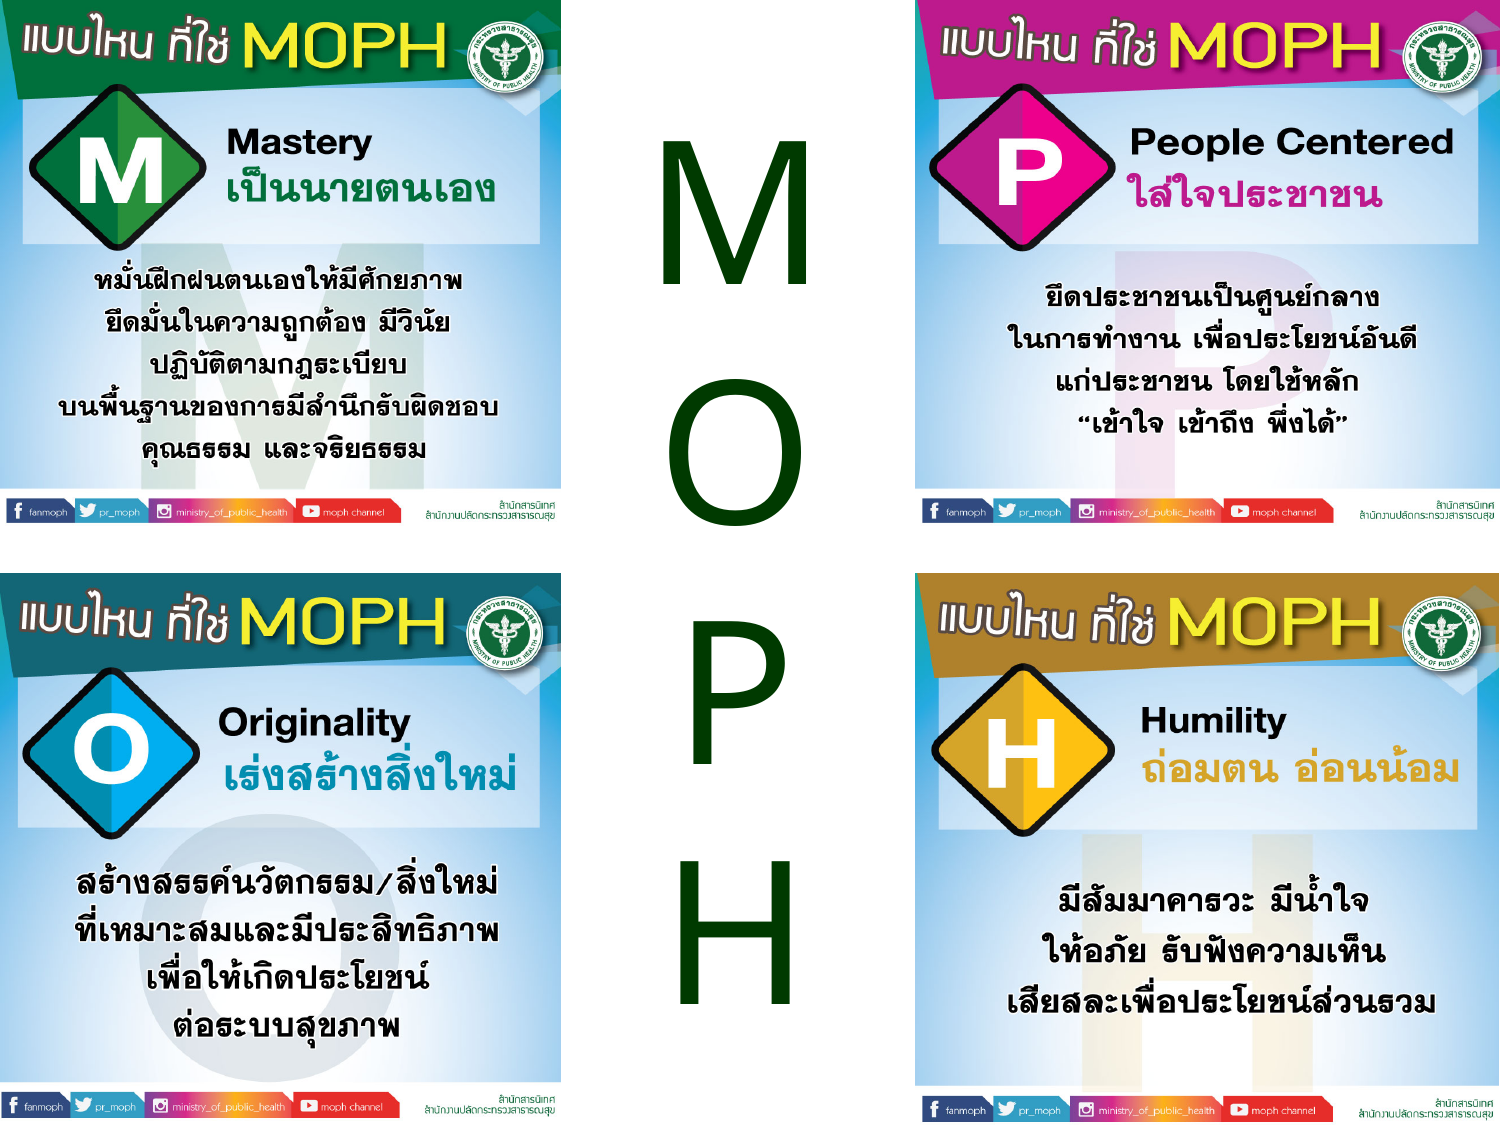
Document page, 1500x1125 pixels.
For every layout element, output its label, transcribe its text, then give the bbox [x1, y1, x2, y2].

picture [914, 572, 1500, 1125]
picture [0, 572, 562, 1122]
picture [0, 0, 562, 527]
picture [914, 0, 1500, 527]
text_box M O P H [622, 77, 848, 1053]
